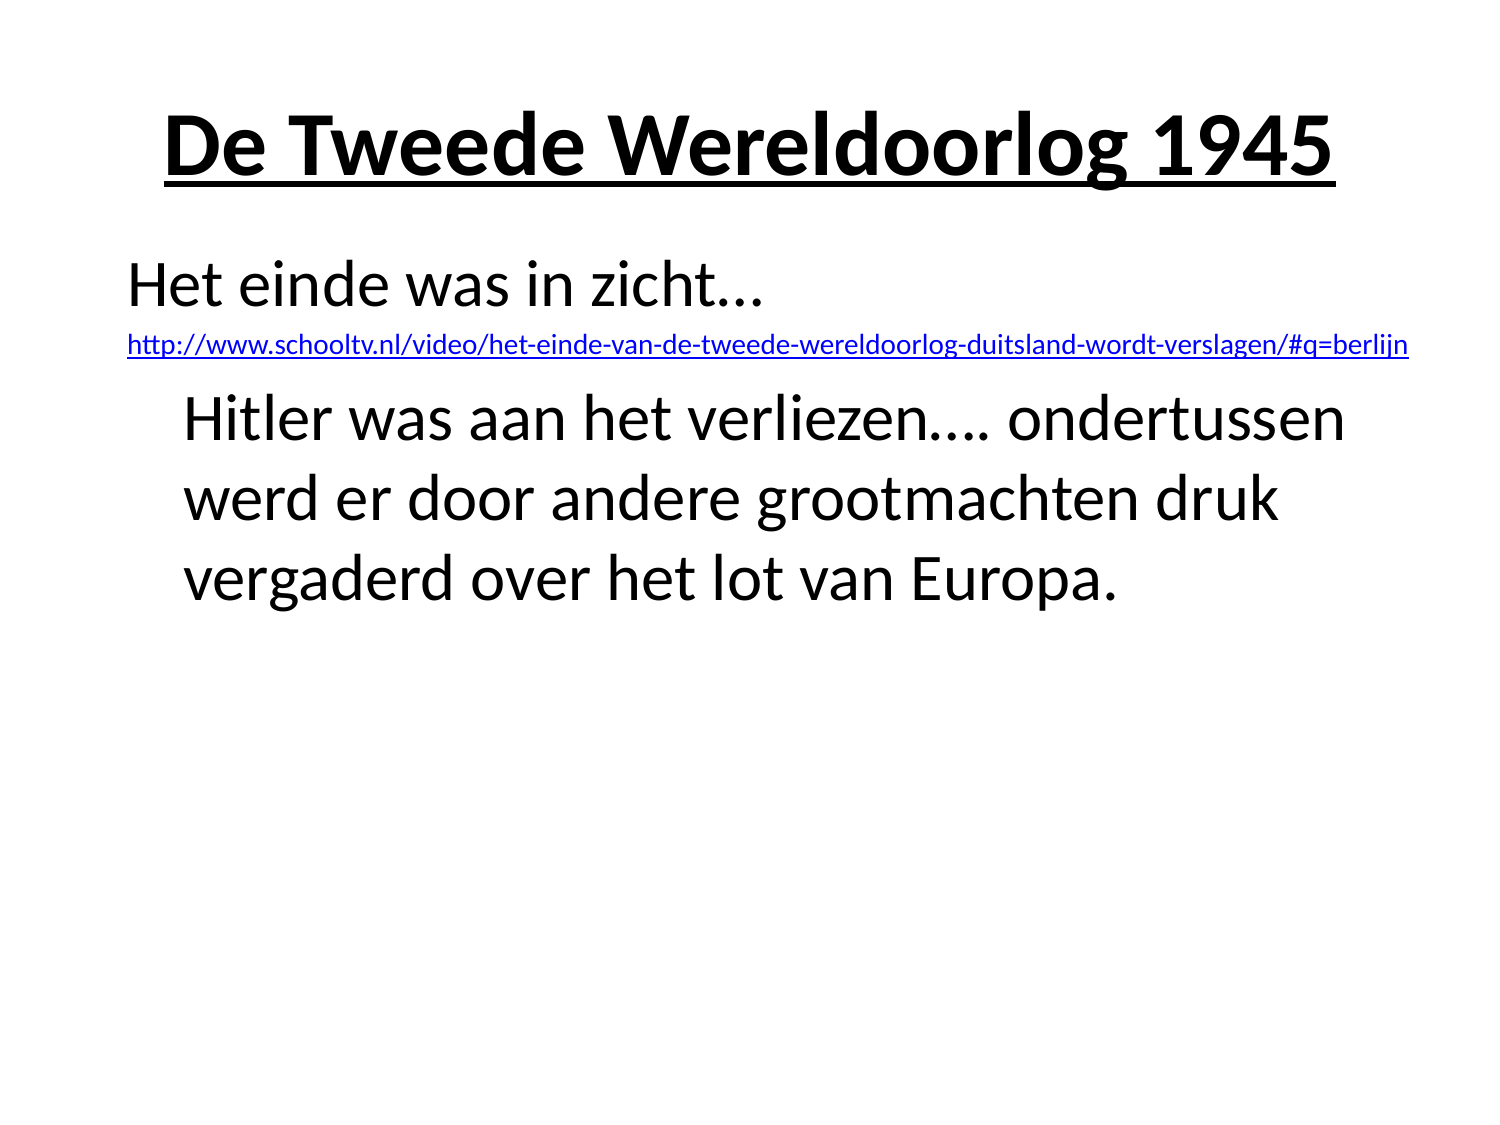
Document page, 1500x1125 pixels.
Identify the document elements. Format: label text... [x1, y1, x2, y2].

title De Tweede Wereldoorlog 1945 [75, 45, 1425, 233]
list Het einde was in zicht… http://www.schooltv.nl/video/het-einde-van-de-tweede-wereldoorlog-duitsland-wordt-verslagen/#q=berlijn Hitler was aan het verliezen…. ondertussen werd er door andere grootmachten druk vergaderd over het lot van Europa. [112, 232, 1463, 975]
